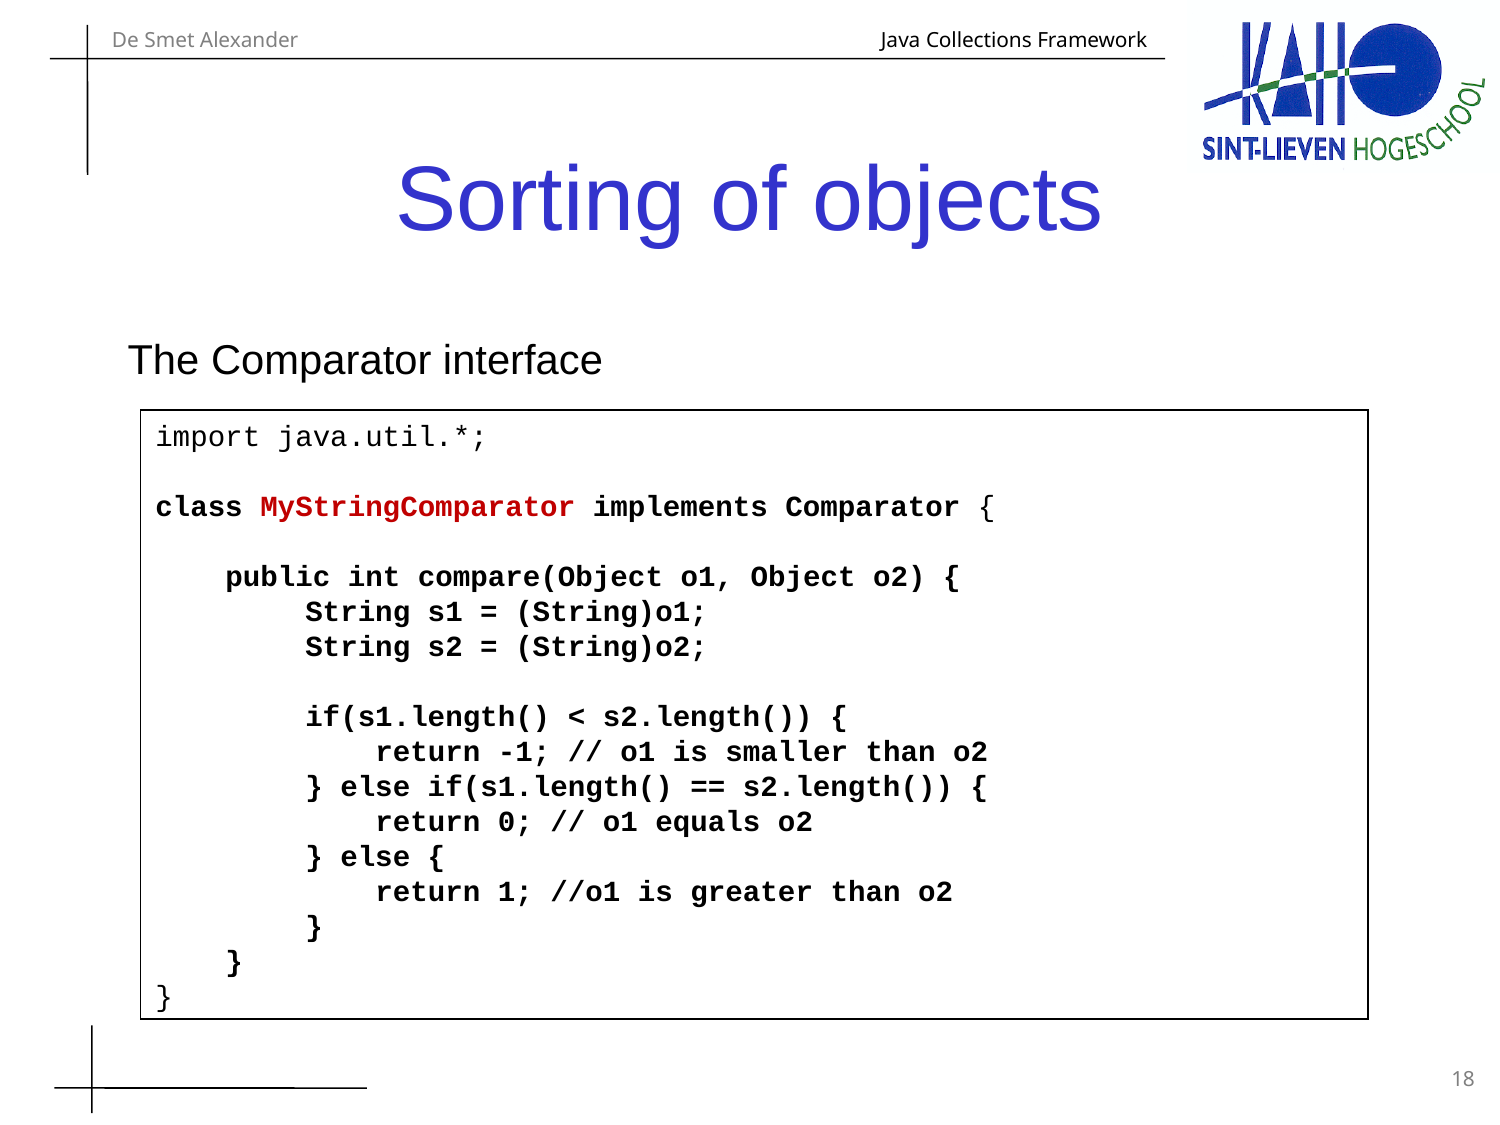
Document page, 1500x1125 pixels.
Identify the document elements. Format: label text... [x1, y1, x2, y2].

text_box import java.util.*; class MyStringComparator implements Comparator { public int compare(Object o1, Object o2) { String s1 = (String)o1; String s2 = (String)o2; if(s1.length() < s2.length()) { return -1; // o1 is smaller than o2 } else if(s1.length() == s2.length()) { return 0; // o1 equals o2 } else { return 1; //o1 is greater than o2 } } } [140, 410, 1369, 1020]
title Sorting of objects [112, 99, 1388, 288]
picture [1187, 0, 1500, 173]
list The Comparator interface [112, 324, 1388, 1001]
